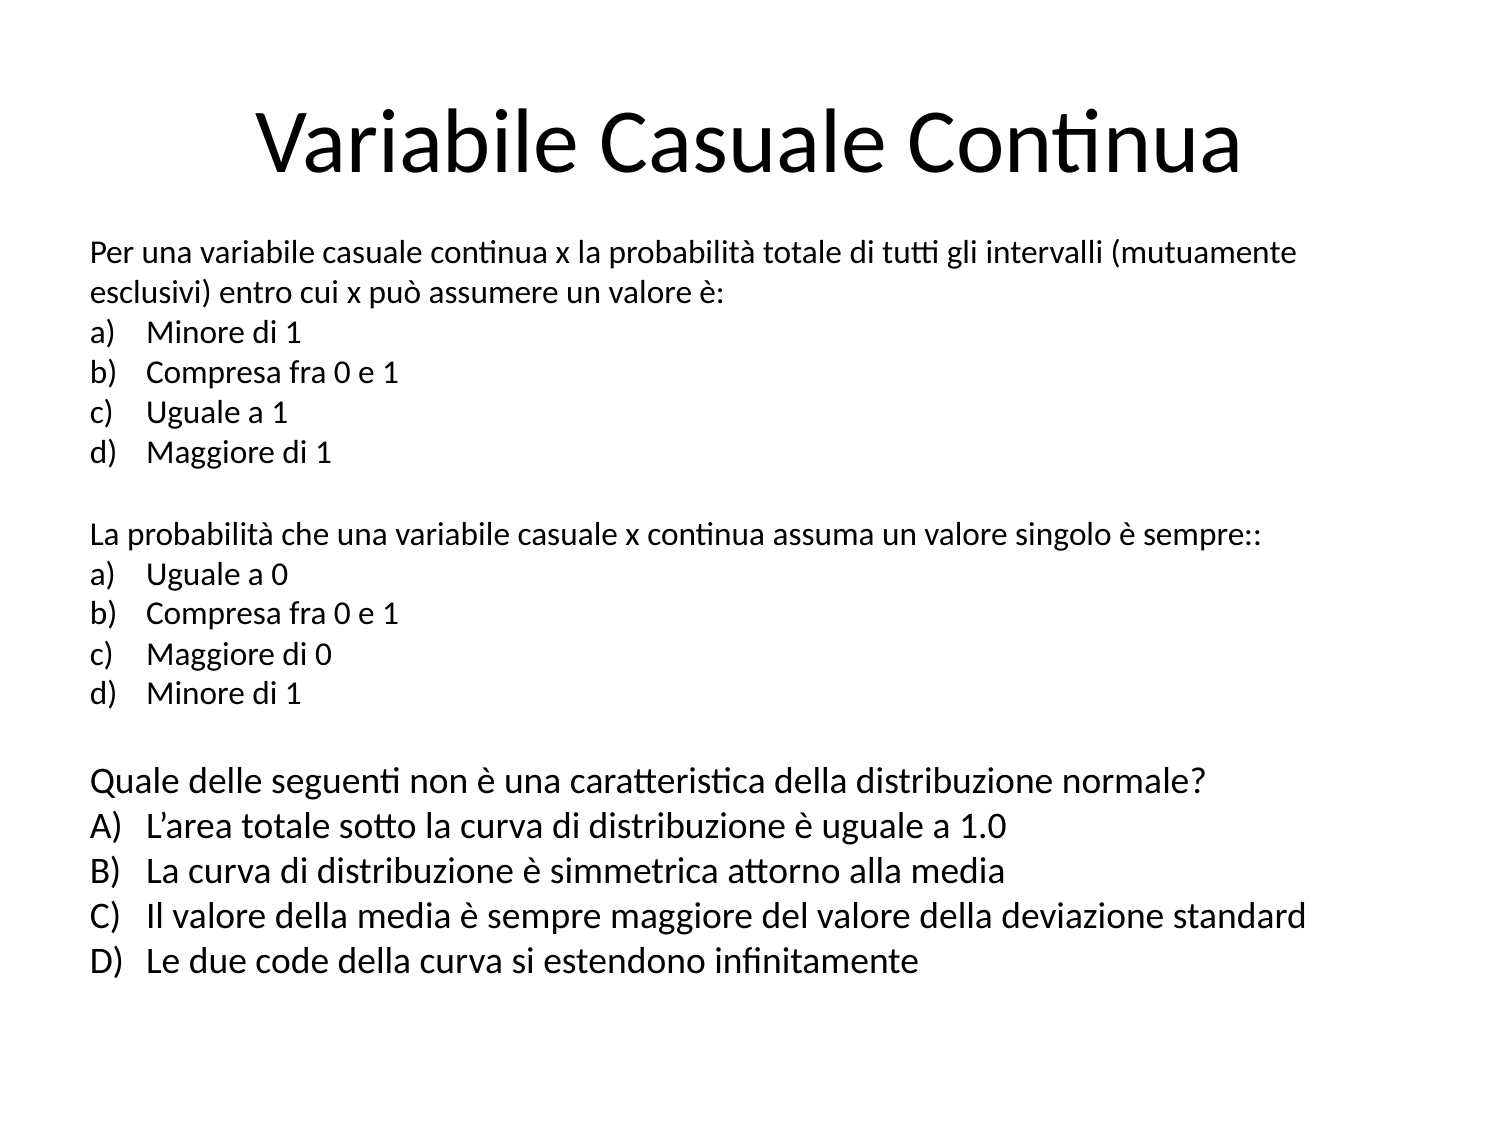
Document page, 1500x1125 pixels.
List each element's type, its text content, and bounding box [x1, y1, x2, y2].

title Variabile Casuale Continua [75, 55, 1425, 217]
text_box La probabilità che una variabile casuale x continua assuma un valore singolo è sempre:: Uguale a 0 Compresa fra 0 e 1 Maggiore di 0 Minore di 1 [75, 504, 1400, 719]
text_box Per una variabile casuale continua x la probabilità totale di tutti gli intervalli (mutuamente esclusivi) entro cui x può assumere un valore è: Minore di 1 Compresa fra 0 e 1 Uguale a 1 Maggiore di 1 [75, 222, 1400, 477]
text_box Quale delle seguenti non è una caratteristica della distribuzione normale? L’area totale sotto la curva di distribuzione è uguale a 1.0 La curva di distribuzione è simmetrica attorno alla media Il valore della media è sempre maggiore del valore della deviazione standard Le due code della curva si estendono infinitamente [75, 748, 1400, 989]
